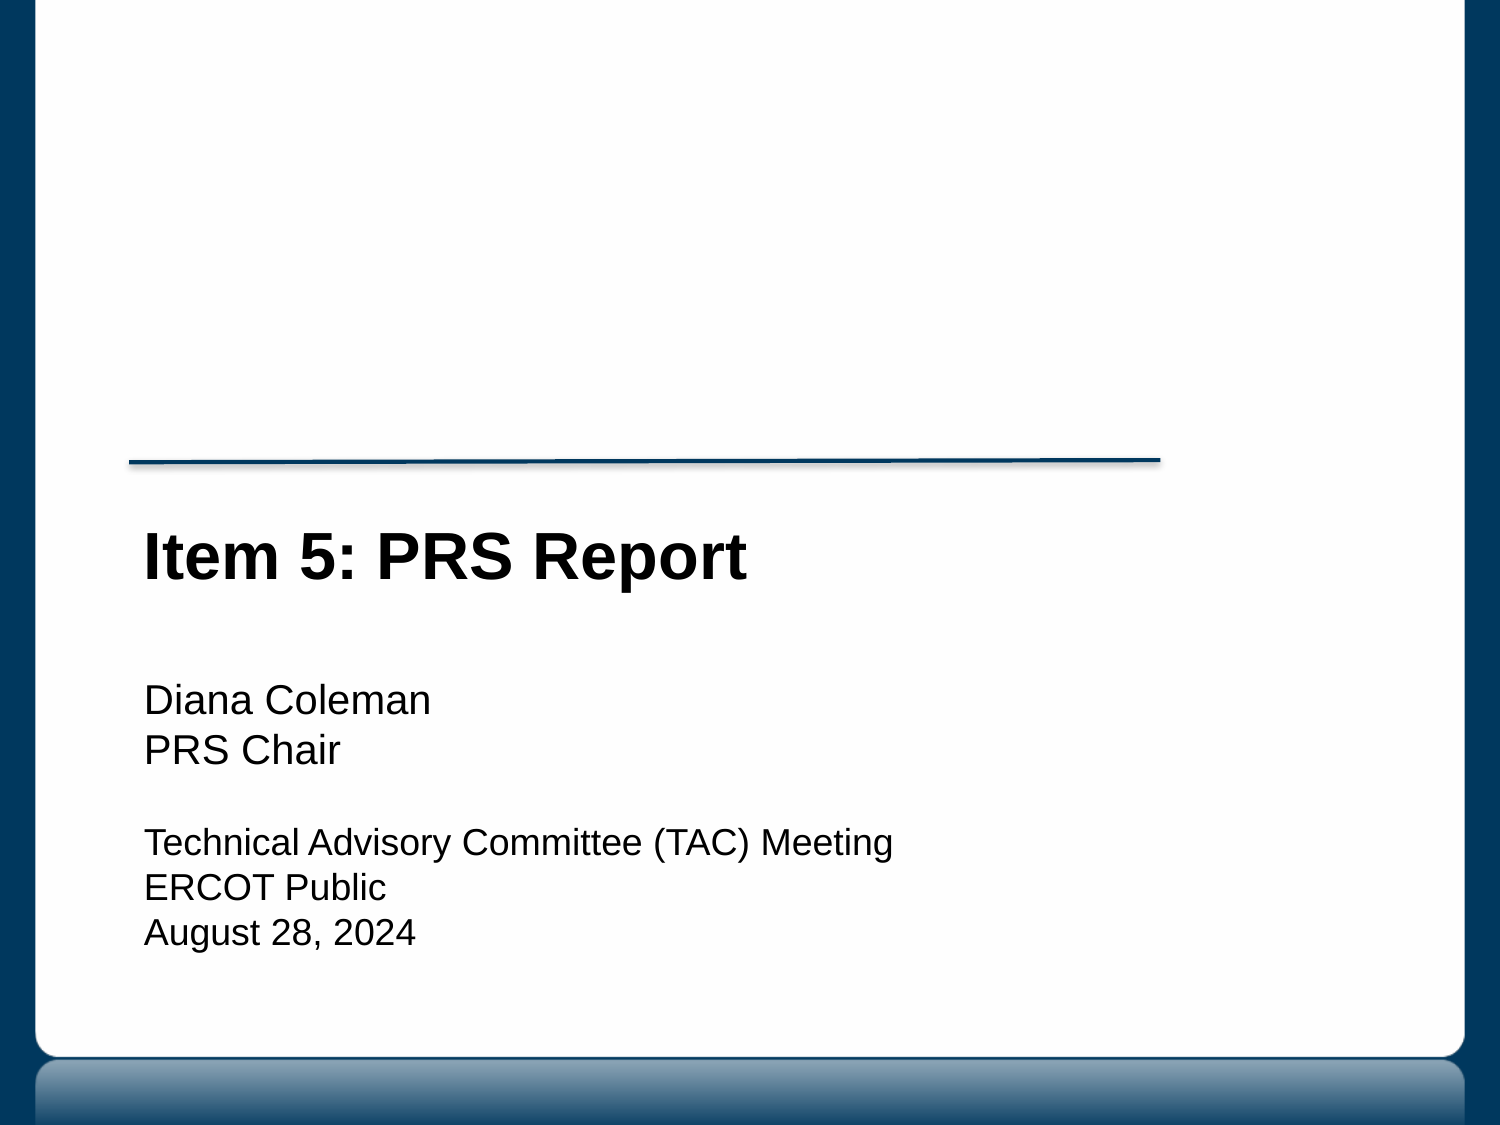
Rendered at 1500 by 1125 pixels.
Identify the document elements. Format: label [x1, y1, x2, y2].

text_box [128, 459, 1367, 931]
picture [35, 0, 1465, 1125]
